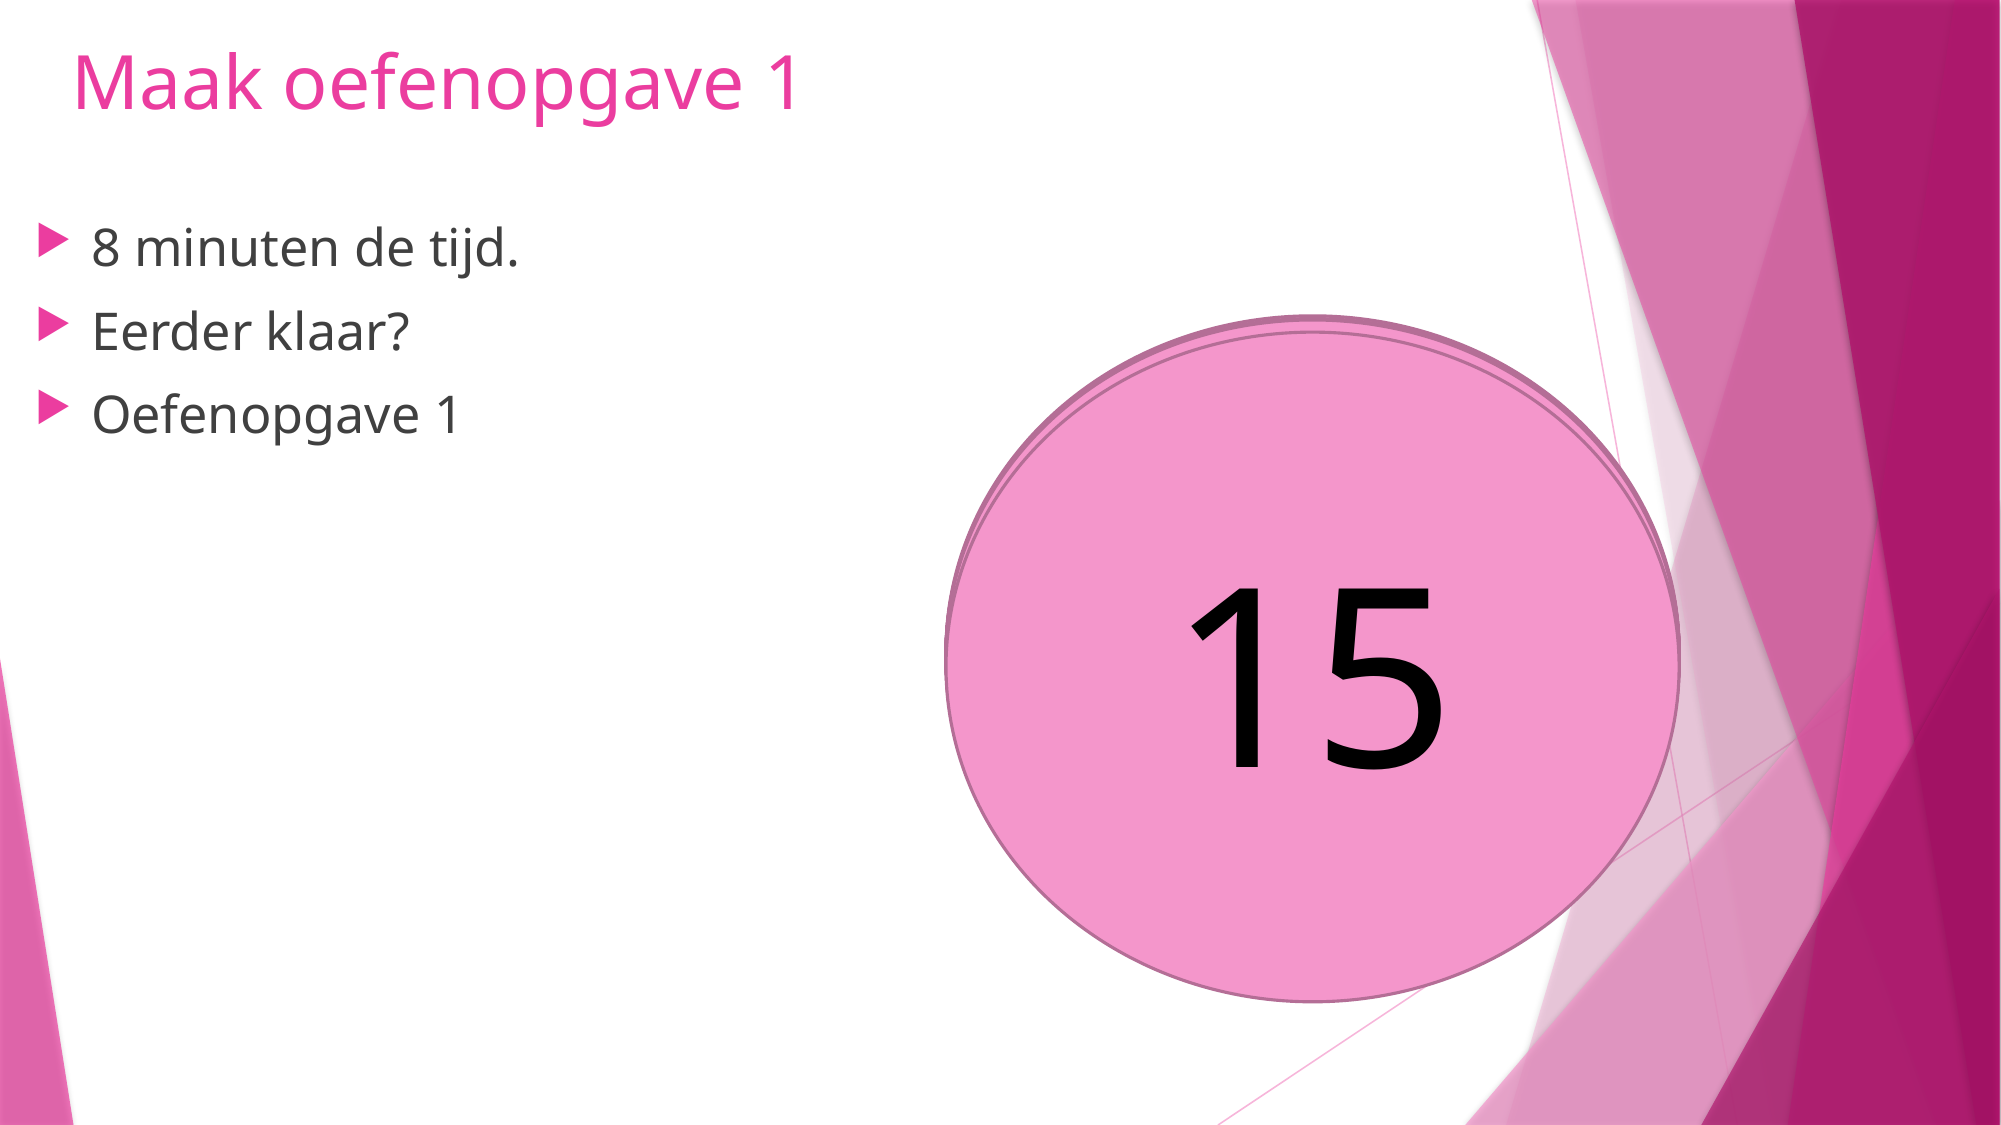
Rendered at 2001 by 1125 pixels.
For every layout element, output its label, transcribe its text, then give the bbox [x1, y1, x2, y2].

title Maak oefenopgave 1 [56, 27, 1522, 319]
text_box 14 [944, 318, 1681, 648]
text_box 10 [959, 314, 1668, 562]
text_box 15 [944, 330, 1681, 1004]
list 8 minuten de tijd. Eerder klaar? Oefenopgave 1 [19, 207, 865, 1112]
